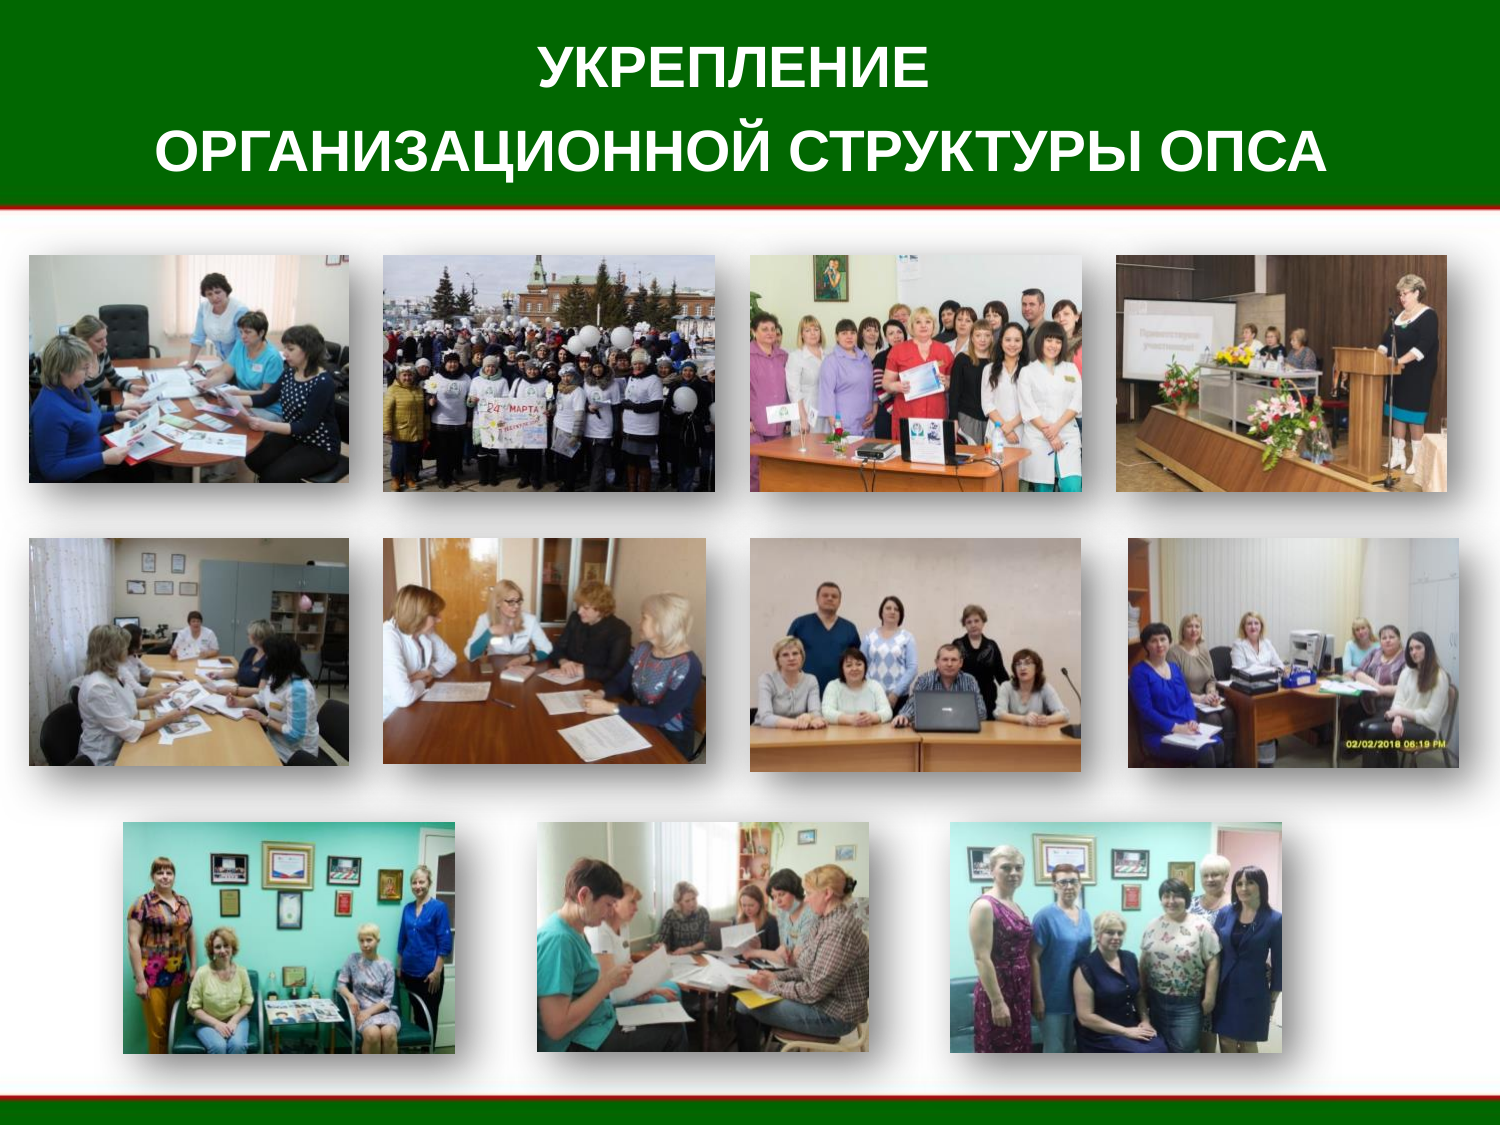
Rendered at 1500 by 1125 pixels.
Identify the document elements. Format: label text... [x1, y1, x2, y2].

picture [0, 0, 1500, 1125]
text_box УКРЕПЛЕНИЕ ОРГАНИЗАЦИОННОЙ СТРУКТУРЫ ОПСА [0, 7, 1489, 190]
